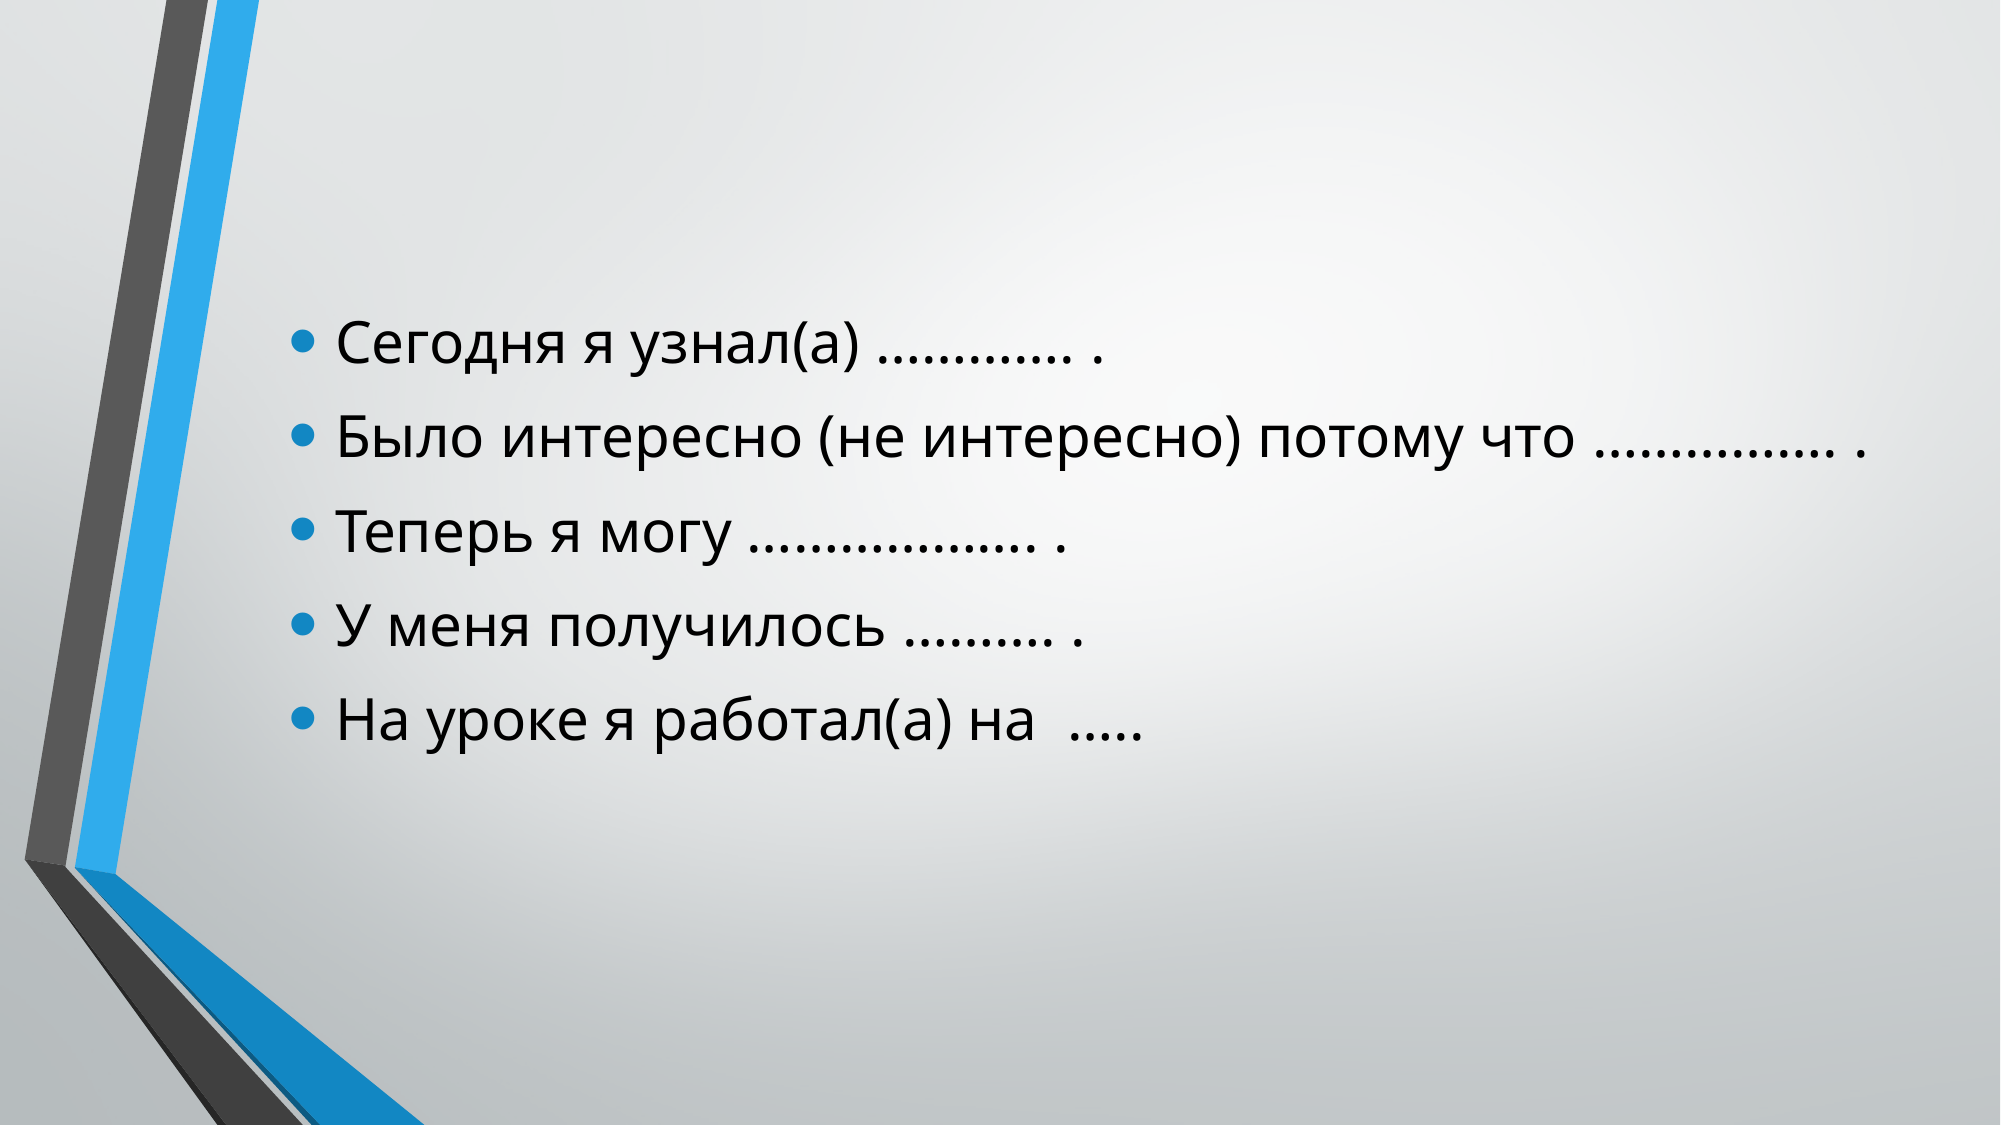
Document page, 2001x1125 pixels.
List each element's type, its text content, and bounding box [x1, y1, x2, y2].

list Сегодня я узнал(а) …………. . Было интересно (не интересно) потому что ……………. . Теперь я могу ………………. . У меня получилось ………. . На уроке я работал(а) на ….. [273, 76, 1917, 981]
